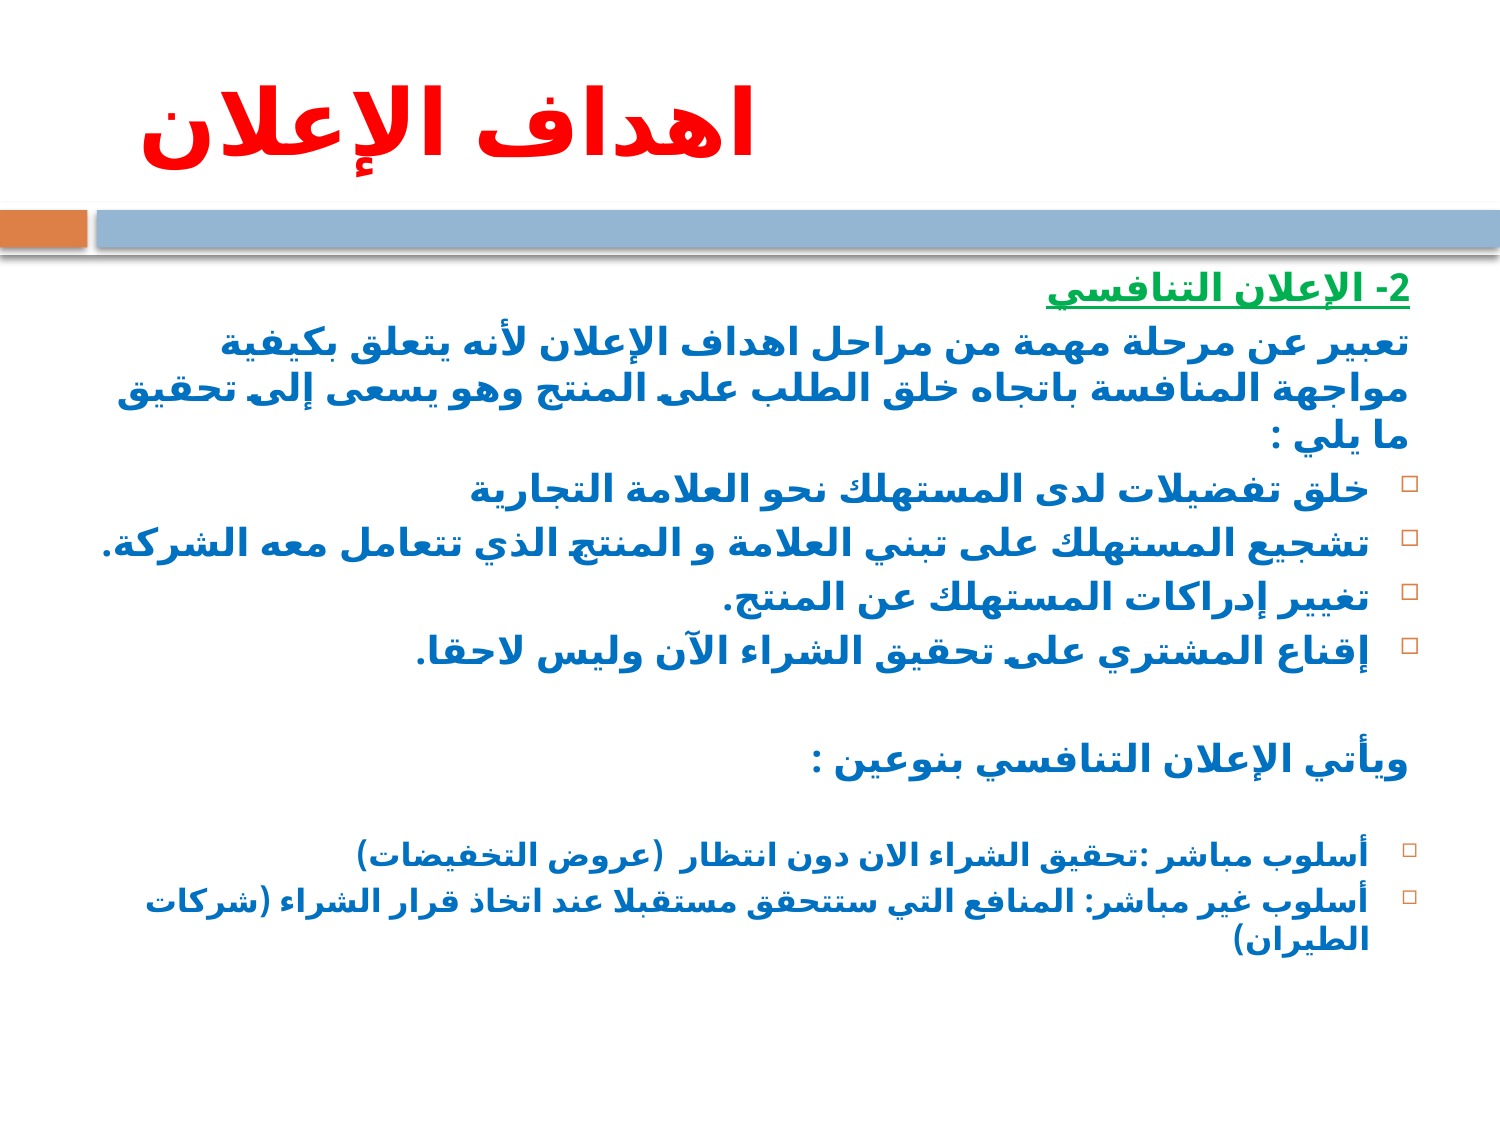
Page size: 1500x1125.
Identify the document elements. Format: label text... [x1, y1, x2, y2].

list 2- الإعلان التنافسي تعبير عن مرحلة مهمة من مراحل اهداف الإعلان لأنه يتعلق بكيفية مواجهة المنافسة باتجاه خلق الطلب على المنتج وهو يسعى إلى تحقيق ما يلي : خلق تفضيلات لدى المستهلك نحو العلامة التجارية تشجيع المستهلك على تبني العلامة و المنتج الذي تتعامل معه الشركة. تغيير إدراكات المستهلك عن المنتج. إقناع المشتري على تحقيق الشراء الآن وليس لاحقا. ويأتي الإعلان التنافسي بنوعين : أسلوب مباشر :تحقيق الشراء الان دون انتظار (عروض التخفيضات) أسلوب غير مباشر: المنافع التي ستتحقق مستقبلا عند اتخاذ قرار الشراء (شركات الطيران) [75, 255, 1425, 1005]
title اهداف الإعلان [100, 37, 1438, 200]
